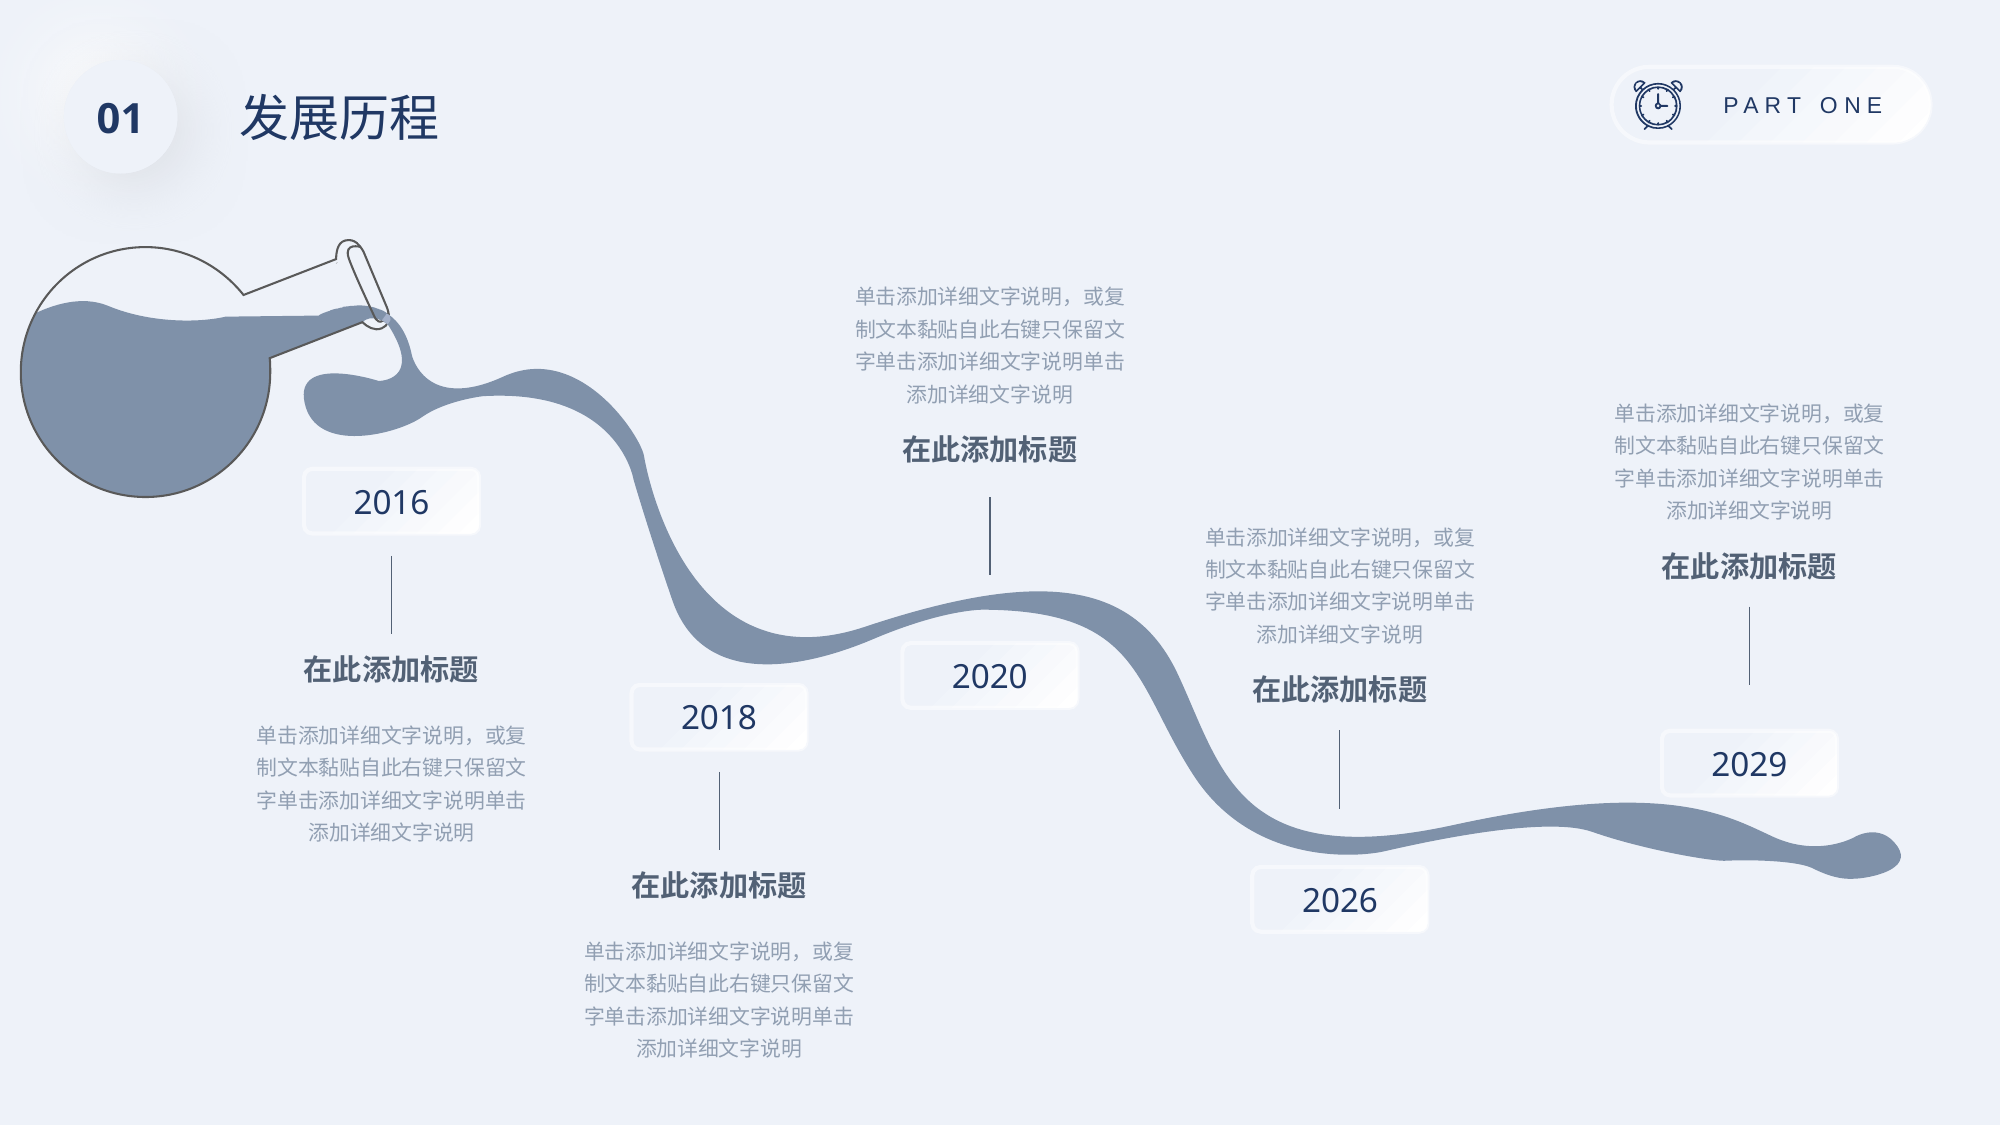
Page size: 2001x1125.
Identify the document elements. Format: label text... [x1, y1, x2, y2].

text_box 在此添加标题 [1252, 664, 1428, 714]
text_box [304, 468, 480, 534]
text_box 单击添加详细文字说明，或复制文本黏贴自此右键只保留文字单击添加详细文字说明单击添加详细文字说明 [256, 707, 527, 853]
text_box 在此添加标题 [631, 859, 807, 910]
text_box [631, 684, 807, 750]
text_box [395, 320, 1901, 879]
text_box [902, 643, 1078, 708]
text_box 发展历程 [224, 78, 800, 154]
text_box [1661, 730, 1838, 796]
text_box 在此添加标题 [303, 643, 480, 694]
text_box 单击添加详细文字说明，或复制文本黏贴自此右键只保留文字单击添加详细文字说明单击添加详细文字说明 [1204, 509, 1476, 654]
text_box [63, 60, 178, 174]
text_box 在此添加标题 [902, 423, 1078, 474]
text_box 单击添加详细文字说明，或复制文本黏贴自此右键只保留文字单击添加详细文字说明单击添加详细文字说明 [854, 269, 1126, 414]
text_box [1252, 867, 1428, 932]
text_box 单击添加详细文字说明，或复制文本黏贴自此右键只保留文字单击添加详细文字说明单击添加详细文字说明 [583, 923, 855, 1069]
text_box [20, 237, 395, 497]
text_box 在此添加标题 [1661, 540, 1838, 591]
text_box 单击添加详细文字说明，或复制文本黏贴自此右键只保留文字单击添加详细文字说明单击添加详细文字说明 [1614, 385, 1885, 531]
